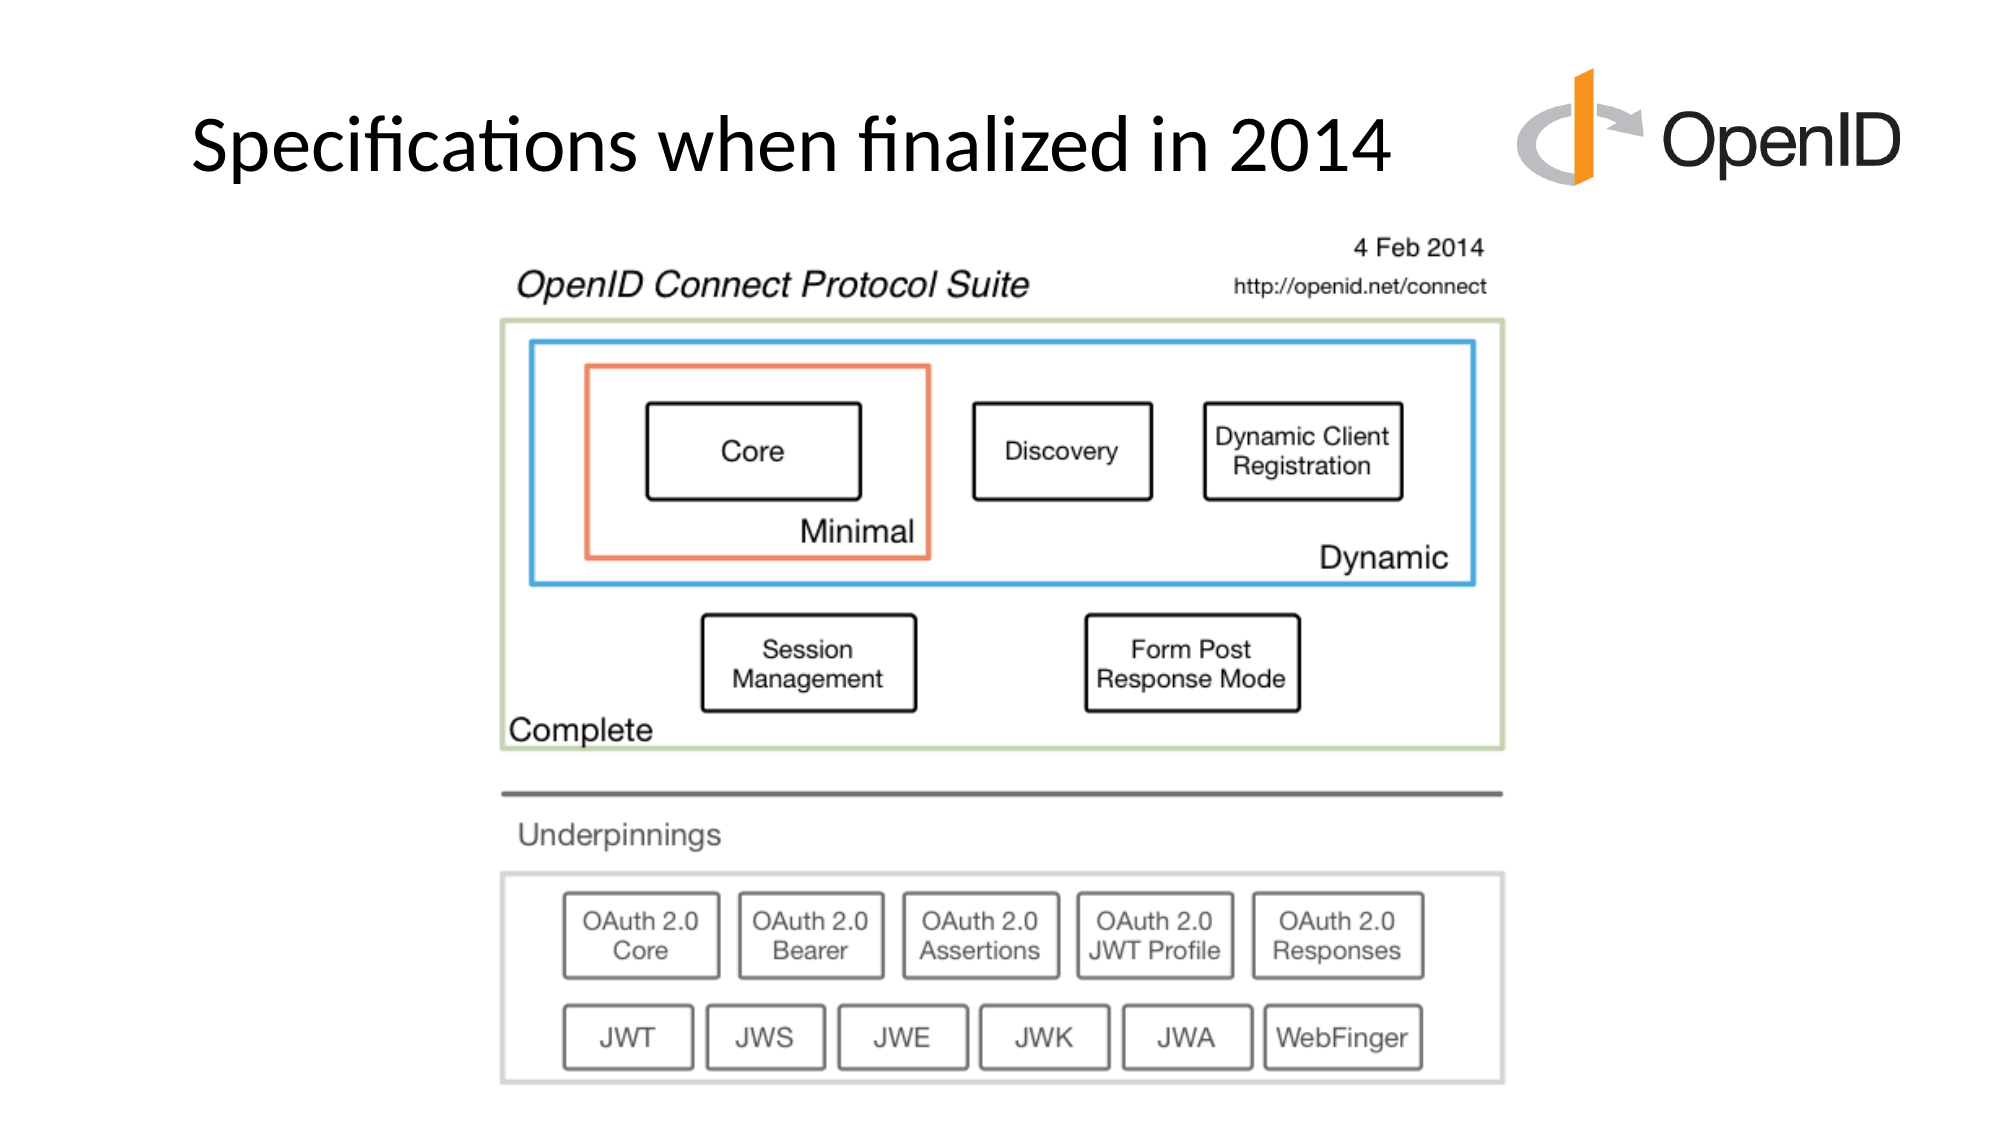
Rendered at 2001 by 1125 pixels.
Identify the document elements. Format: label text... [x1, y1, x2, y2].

title Specifications when finalized in 2014 [99, 45, 1487, 233]
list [494, 224, 1509, 1089]
picture [1486, 44, 1936, 224]
